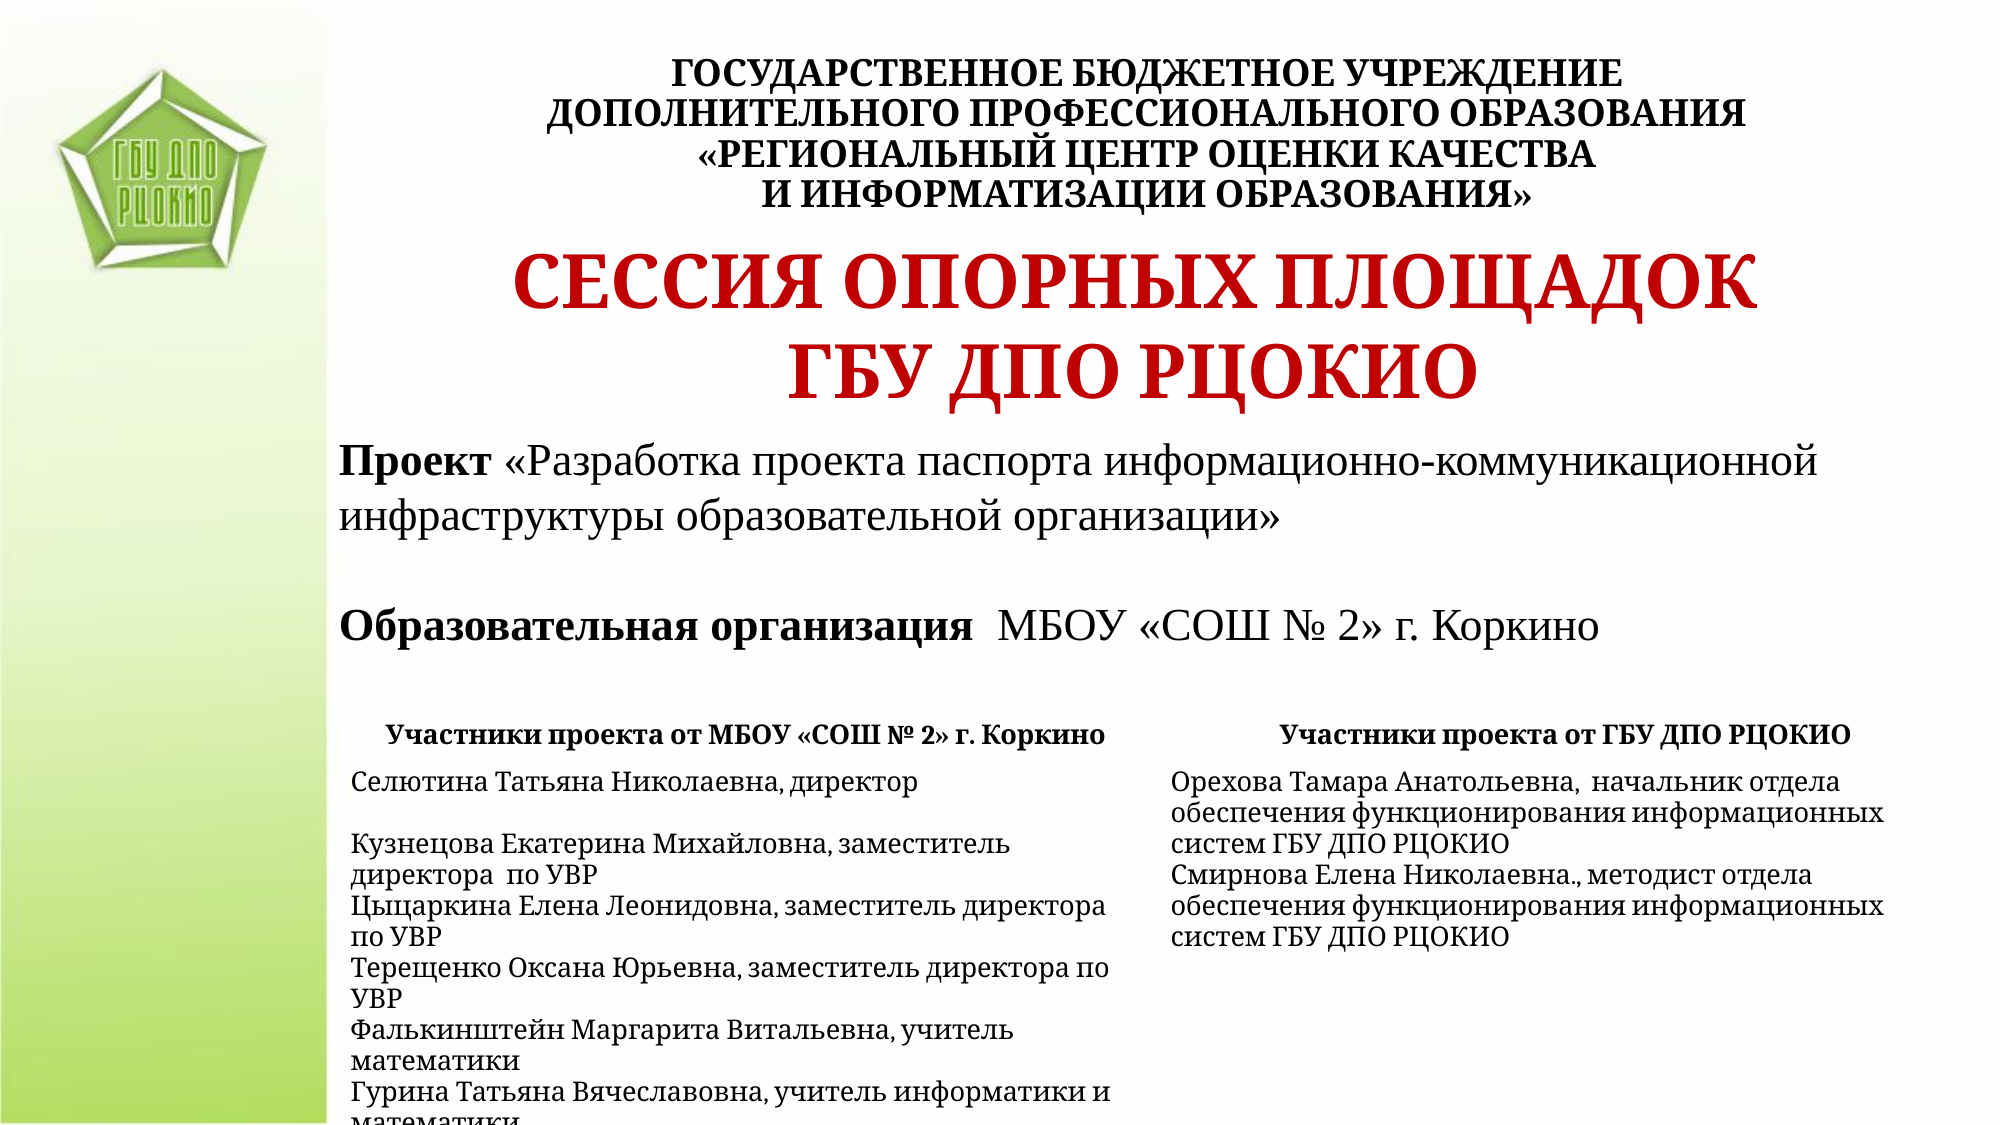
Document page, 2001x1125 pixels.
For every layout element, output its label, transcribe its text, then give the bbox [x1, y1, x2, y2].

text_box СЕССИЯ ОПОРНЫХ ПЛОЩАДОК ГБУ ДПО РЦОКИО [437, 226, 1832, 421]
table_cell Орехова Тамара Анатольевна, начальник отдела обеспечения функционирования информационных систем ГБУ ДПО РЦОКИО Смирнова Елена Николаевна., методист отдела обеспечения функционирования информационных систем ГБУ ДПО РЦОКИО [1156, 760, 1976, 1125]
text_box ГОСУДАРСТВЕННОЕ БЮДЖЕТНОЕ УЧРЕЖДЕНИЕ ДОПОЛНИТЕЛЬНОГО ПРОФЕССИОНАЛЬНОГО ОБРАЗОВАНИЯ «РЕГИОНАЛЬНЫЙ ЦЕНТР ОЦЕНКИ КАЧЕСТВА И ИНФОРМАТИЗАЦИИ ОБРАЗОВАНИЯ» [335, 46, 1959, 226]
table_header Участники проекта от МБОУ «СОШ № 2» г. Коркино [336, 712, 1156, 760]
text_box Проект «Разработка проекта паспорта информационно-коммуникационной инфраструктуры образовательной организации» Образовательная организация МБОУ «СОШ № 2» г. Коркино [324, 422, 2000, 658]
table_header Участники проекта от ГБУ ДПО РЦОКИО [1156, 712, 1976, 760]
table_cell Селютина Татьяна Николаевна, директор Кузнецова Екатерина Михайловна, заместитель директора по УВР Цыцаркина Елена Леонидовна, заместитель директора по УВР Терещенко Оксана Юрьевна, заместитель директора по УВР Фалькинштейн Маргарита Витальевна, учитель математики Гурина Татьяна Вячеславовна, учитель информатики и математики [336, 760, 1156, 1125]
picture [0, 0, 2001, 1125]
